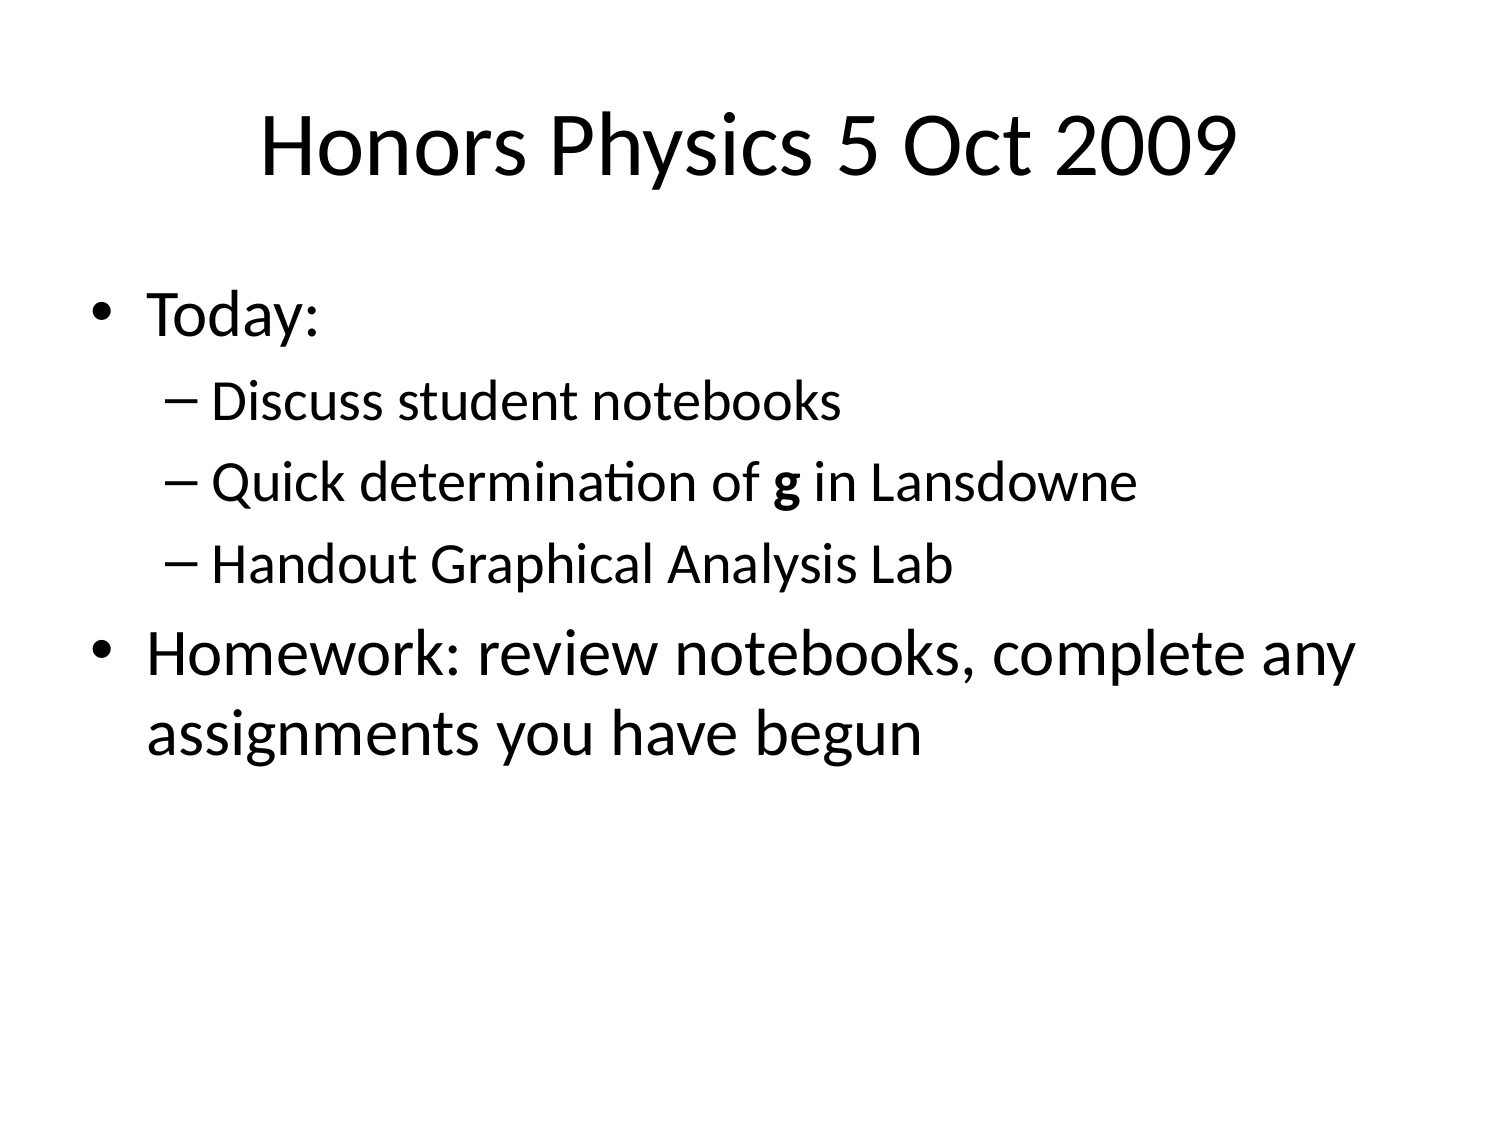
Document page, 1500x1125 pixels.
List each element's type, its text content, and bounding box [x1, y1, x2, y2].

title Honors Physics 5 Oct 2009 [75, 45, 1425, 233]
list Today: Discuss student notebooks Quick determination of g in Lansdowne Handout Graphical Analysis Lab Homework: review notebooks, complete any assignments you have begun [75, 262, 1425, 1005]
